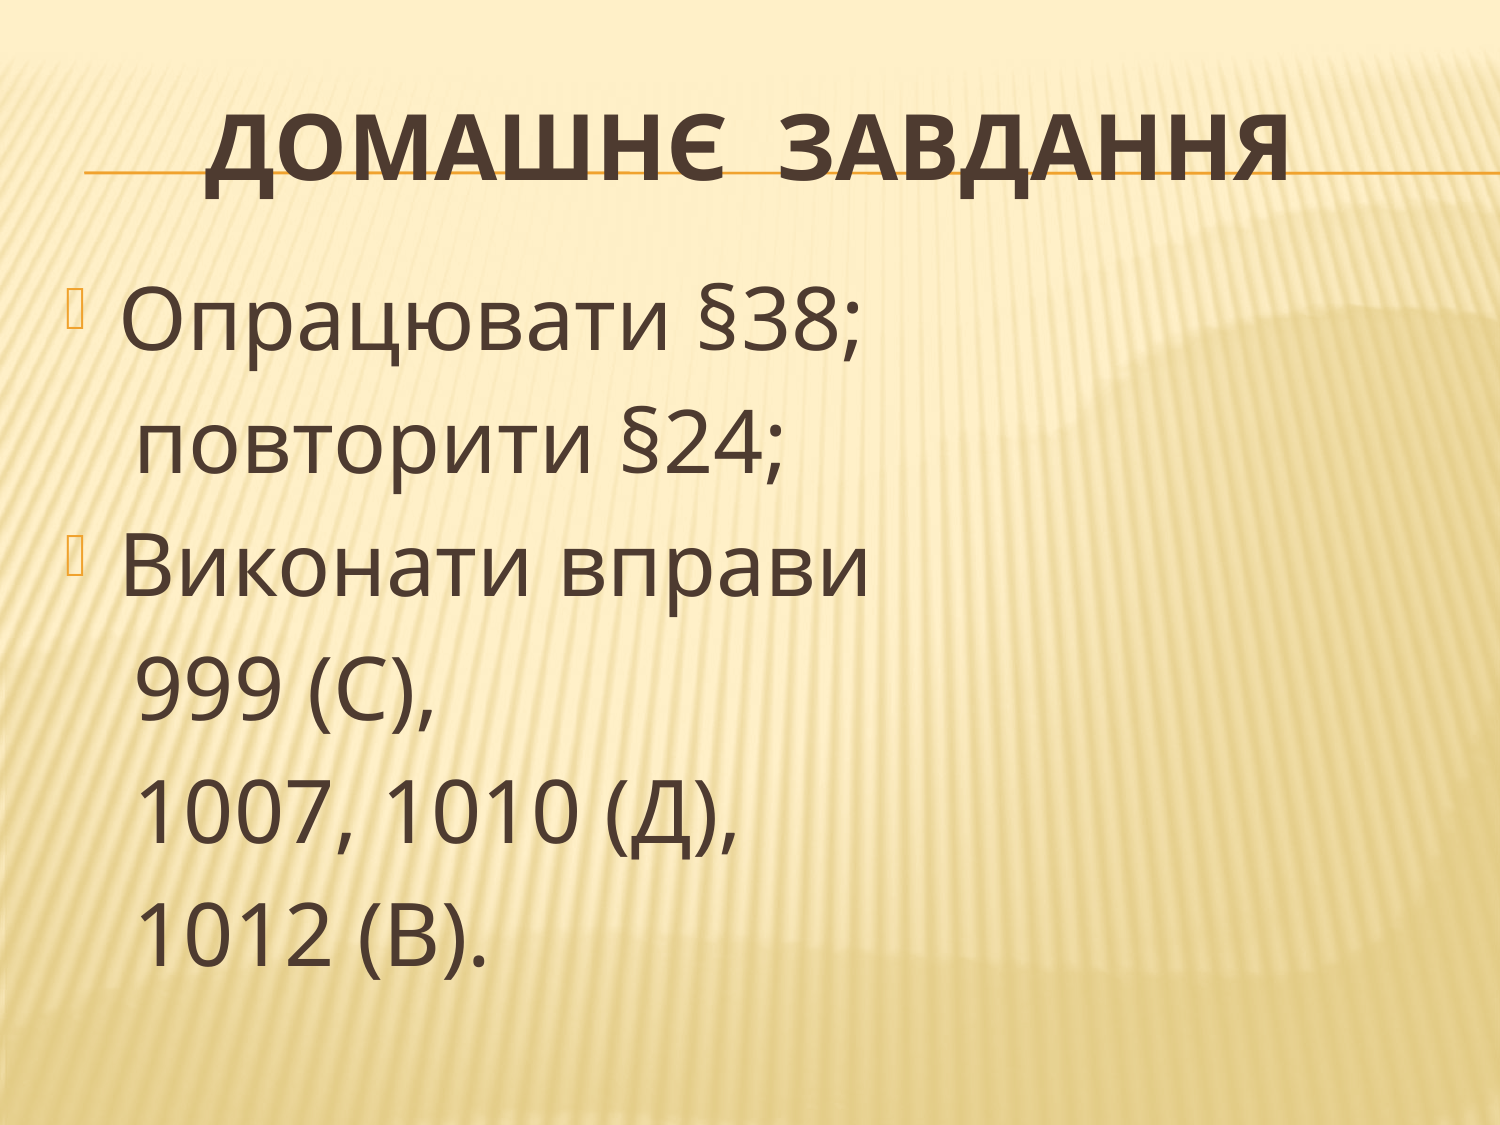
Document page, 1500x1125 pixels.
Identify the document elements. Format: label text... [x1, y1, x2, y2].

list Опрацювати §38; повторити §24; Виконати вправи 999 (С), 1007, 1010 (Д), 1012 (В). [50, 254, 1475, 998]
title Домашнє завдання [50, 75, 1475, 213]
